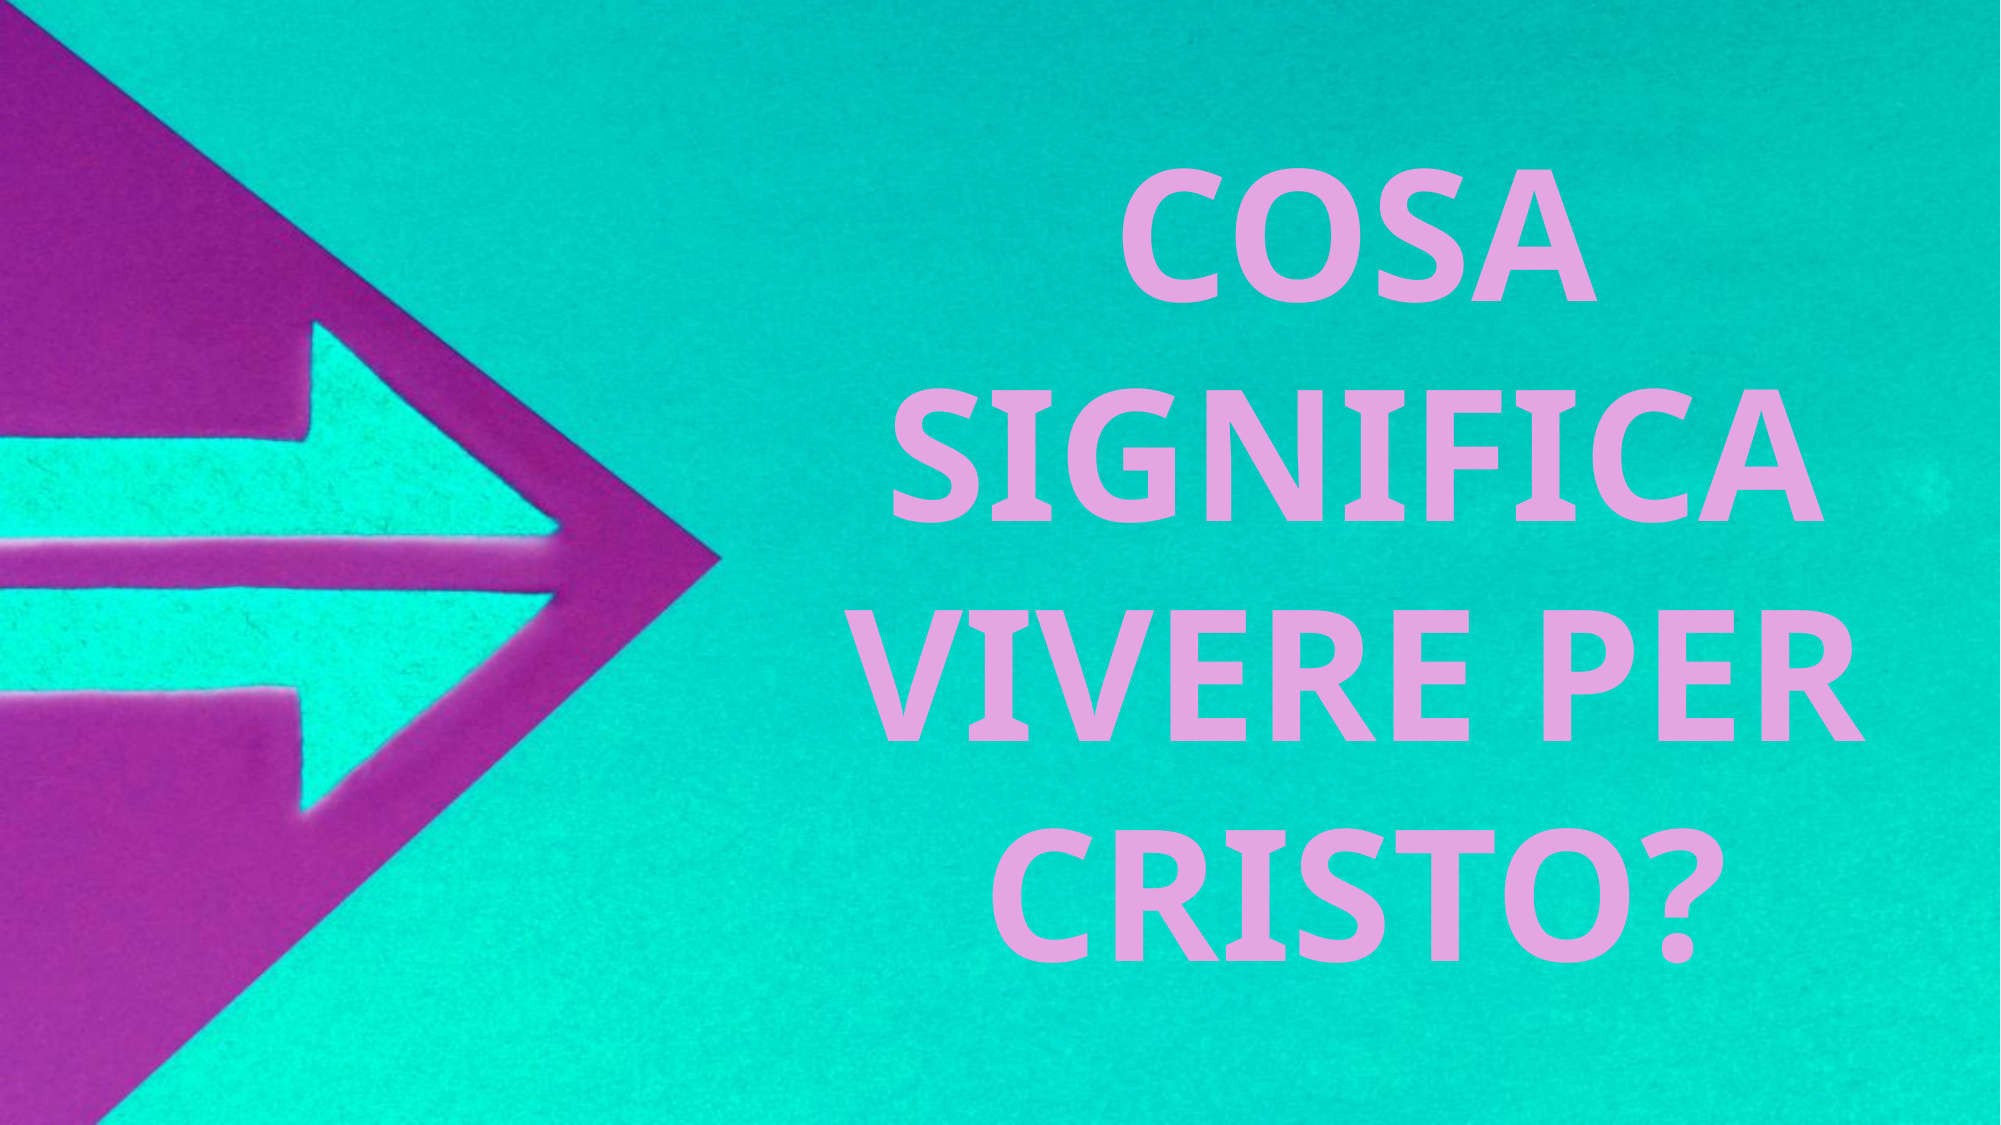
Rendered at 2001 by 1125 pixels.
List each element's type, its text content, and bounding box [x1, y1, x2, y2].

text_box COSA SIGNIFICA VIVERE PER CRISTO? [779, 110, 1932, 1005]
picture [0, 0, 2001, 1125]
